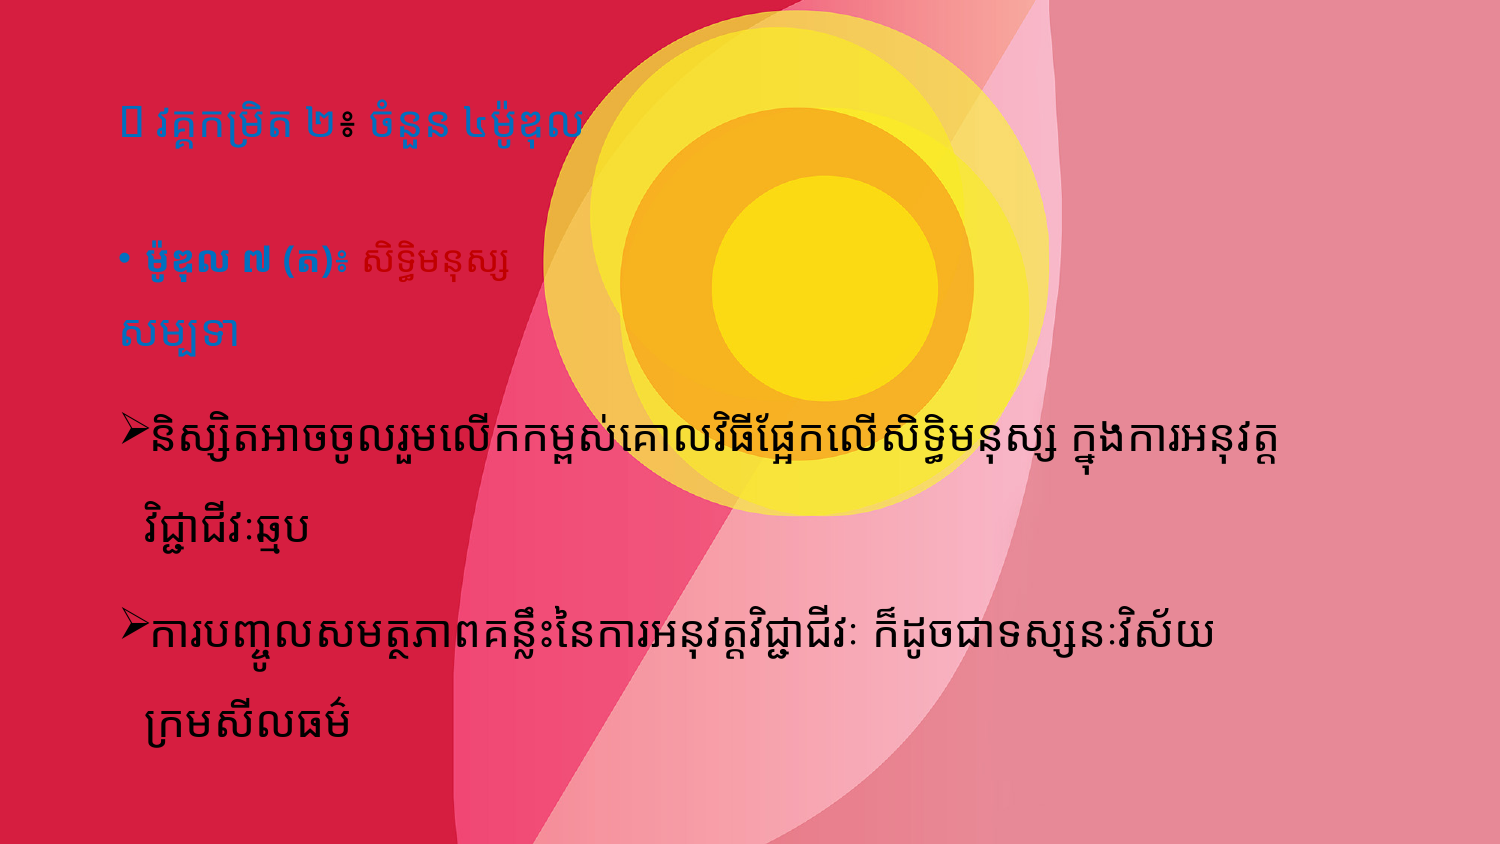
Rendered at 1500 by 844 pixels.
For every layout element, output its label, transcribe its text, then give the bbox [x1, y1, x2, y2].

list ម៉ូឌុល ៧ (ត)៖ សិទ្ធិមនុស្ស សម្បទា និស្សិតអាចចូលរួមលើកកម្ពស់គោលវិធីផ្អែកលើសិទ្ធិមនុស្ស ក្នុងការអនុវត្តវិជ្ជាជីវៈឆ្មប ការបញ្ចូលសមត្ថភាពគន្លឹះនៃការអនុវត្តវិជ្ជាជីវៈ ក៏ដូចជាទស្សនៈវិស័យក្រមសីលធម៌ [103, 224, 1397, 760]
title  វគ្គកម្រិត ២៖ ចំនួន ៤​ម៉ូឌុល [103, 44, 1397, 208]
picture [0, 0, 1500, 844]
